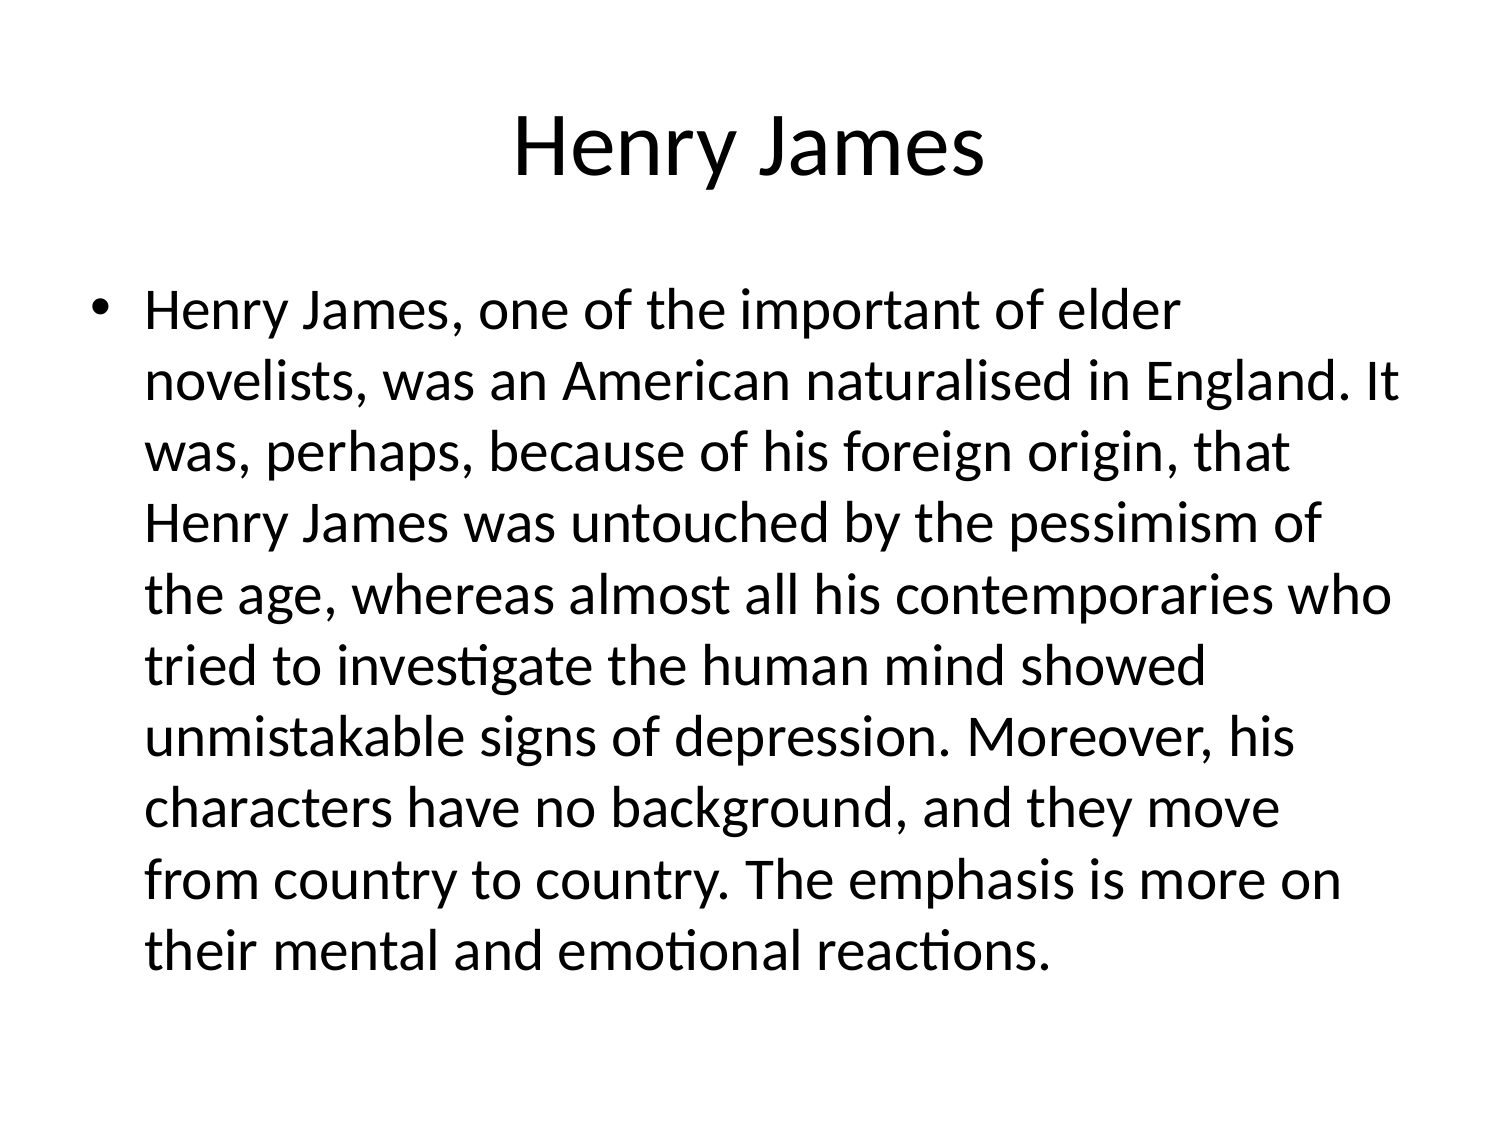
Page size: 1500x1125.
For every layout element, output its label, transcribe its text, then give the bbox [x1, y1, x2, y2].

title Henry James [75, 45, 1425, 233]
list Henry James, one of the important of elder novelists, was an American naturalised in England. It was, perhaps, because of his foreign origin, that Henry James was untouched by the pessimism of the age, whereas almost all his contemporaries who tried to investigate the human mind showed unmistakable signs of depression. Moreover, his characters have no background, and they move from country to country. The emphasis is more on their mental and emotional reactions. [75, 262, 1425, 1005]
